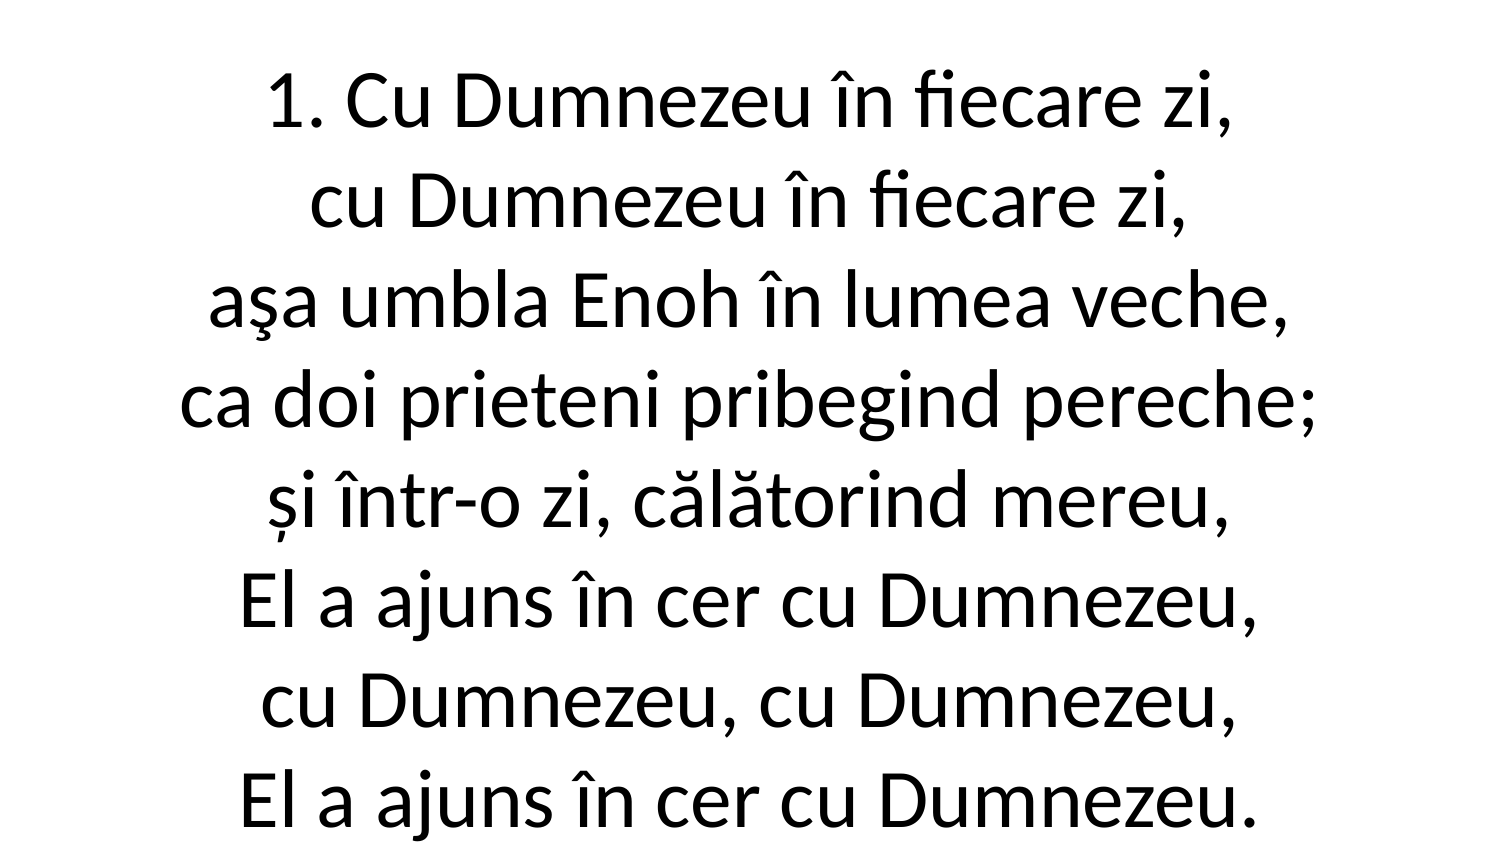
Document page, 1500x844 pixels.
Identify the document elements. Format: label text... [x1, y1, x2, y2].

text_box 1. Cu Dumnezeu în fiecare zi, cu Dumnezeu în fiecare zi, aşa umbla Enoh în lumea veche, ca doi prieteni pribegind pereche; și într-o zi, călătorind mereu, El a ajuns în cer cu Dumnezeu, cu Dumnezeu, cu Dumnezeu, El a ajuns în cer cu Dumnezeu. [164, 0, 1336, 844]
